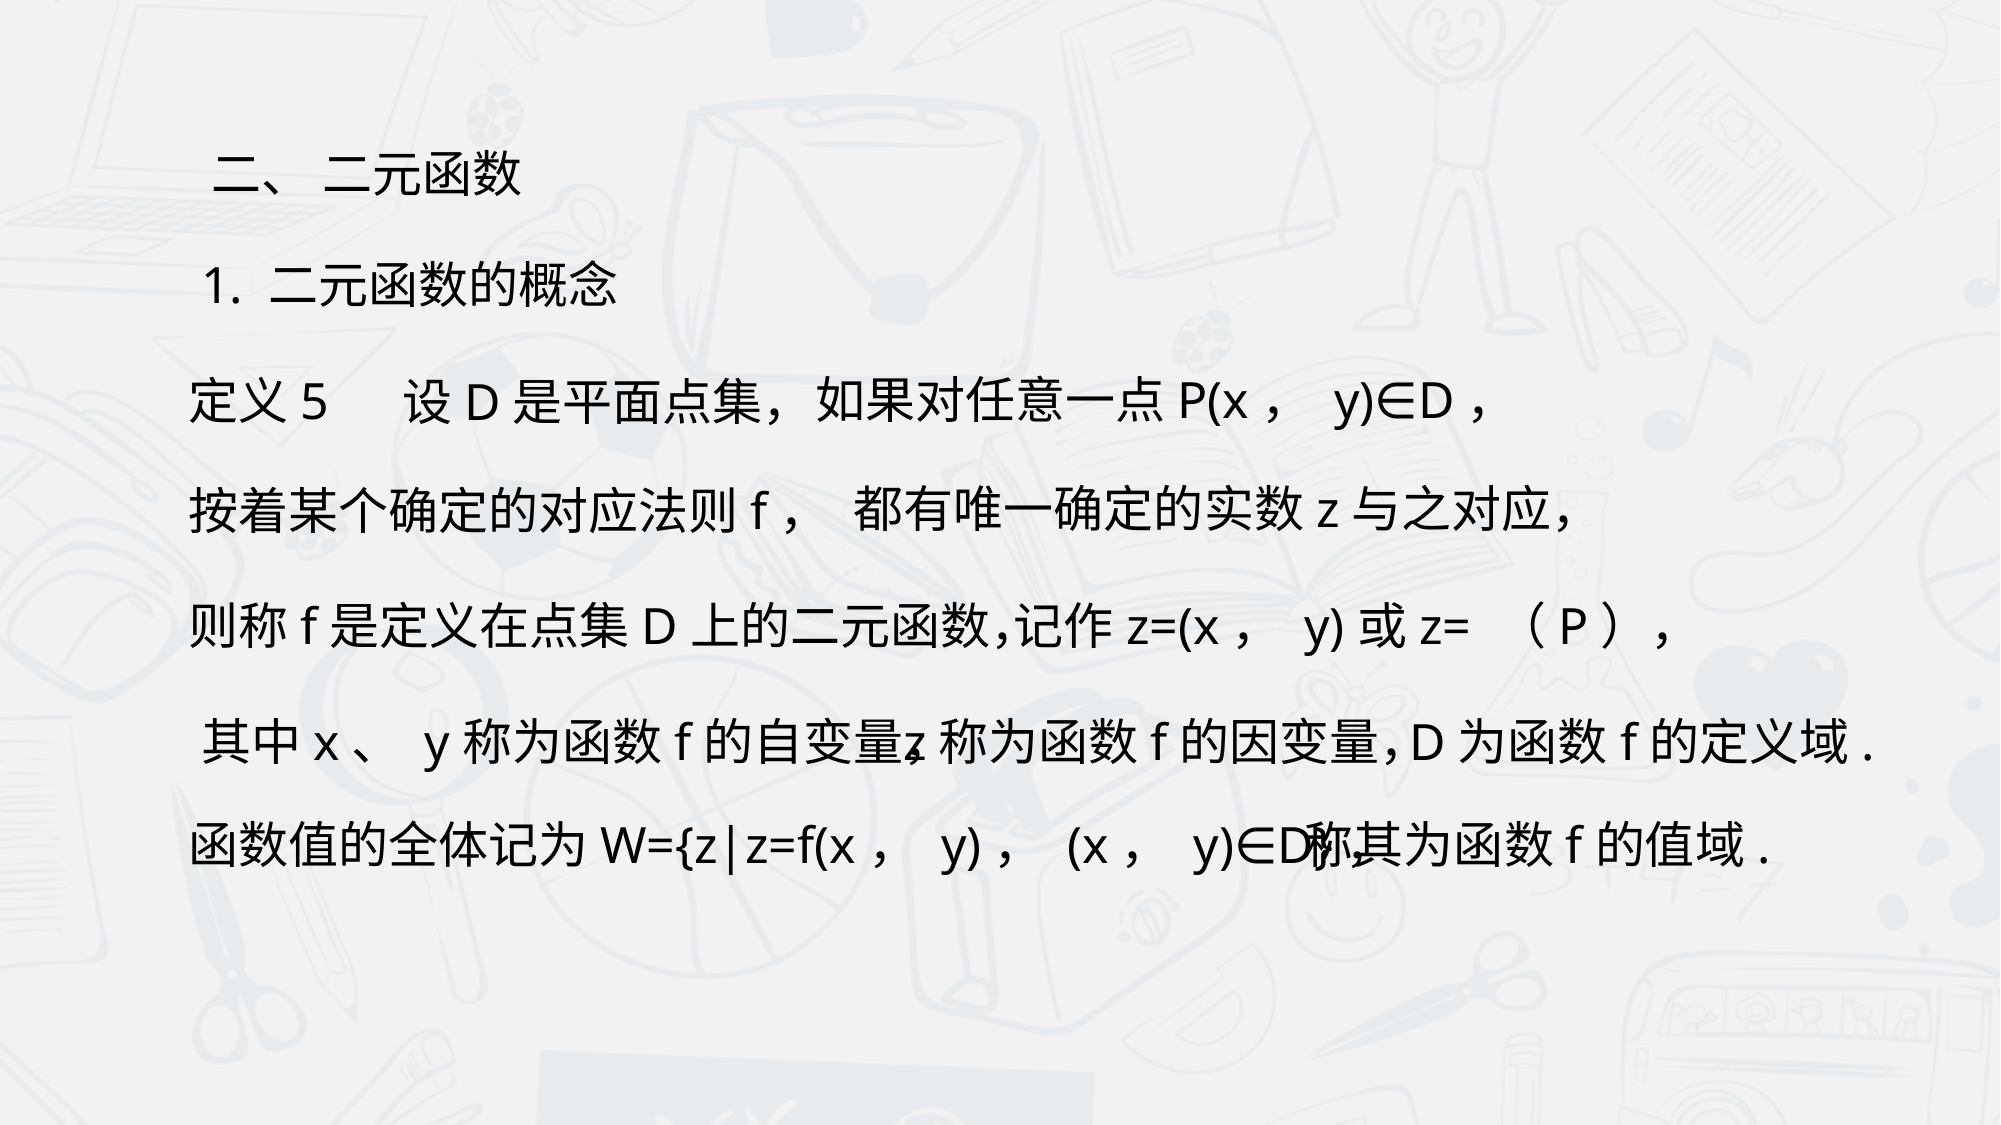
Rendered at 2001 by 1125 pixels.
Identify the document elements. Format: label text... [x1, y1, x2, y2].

text_box 则称f是定义在点集D上的二元函数， [129, 609, 1845, 663]
text_box 都有唯一确定的实数z与之对应， [795, 492, 2000, 546]
text_box D为函数f的定义域. [1350, 725, 2000, 778]
text_box 称其为函数f的值域. [1245, 828, 2000, 881]
text_box 其中x、 y称为函数f的自变量， [142, 725, 844, 778]
text_box z称为函数f的因变量， [844, 725, 1350, 778]
text_box 如果对任意一点P(x， y)∈D， [756, 383, 2000, 437]
text_box 定义5 [129, 384, 756, 438]
text_box 二、 二元函数 [129, 157, 1725, 211]
text_box 函数值的全体记为W={z|z=f(x， y)， (x， y)∈D}， [129, 828, 1245, 881]
text_box 按着某个确定的对应法则f， [129, 494, 1845, 547]
text_box 设D是平面点集， [343, 385, 2000, 438]
text_box 1. 二元函数的概念 [129, 268, 1725, 321]
